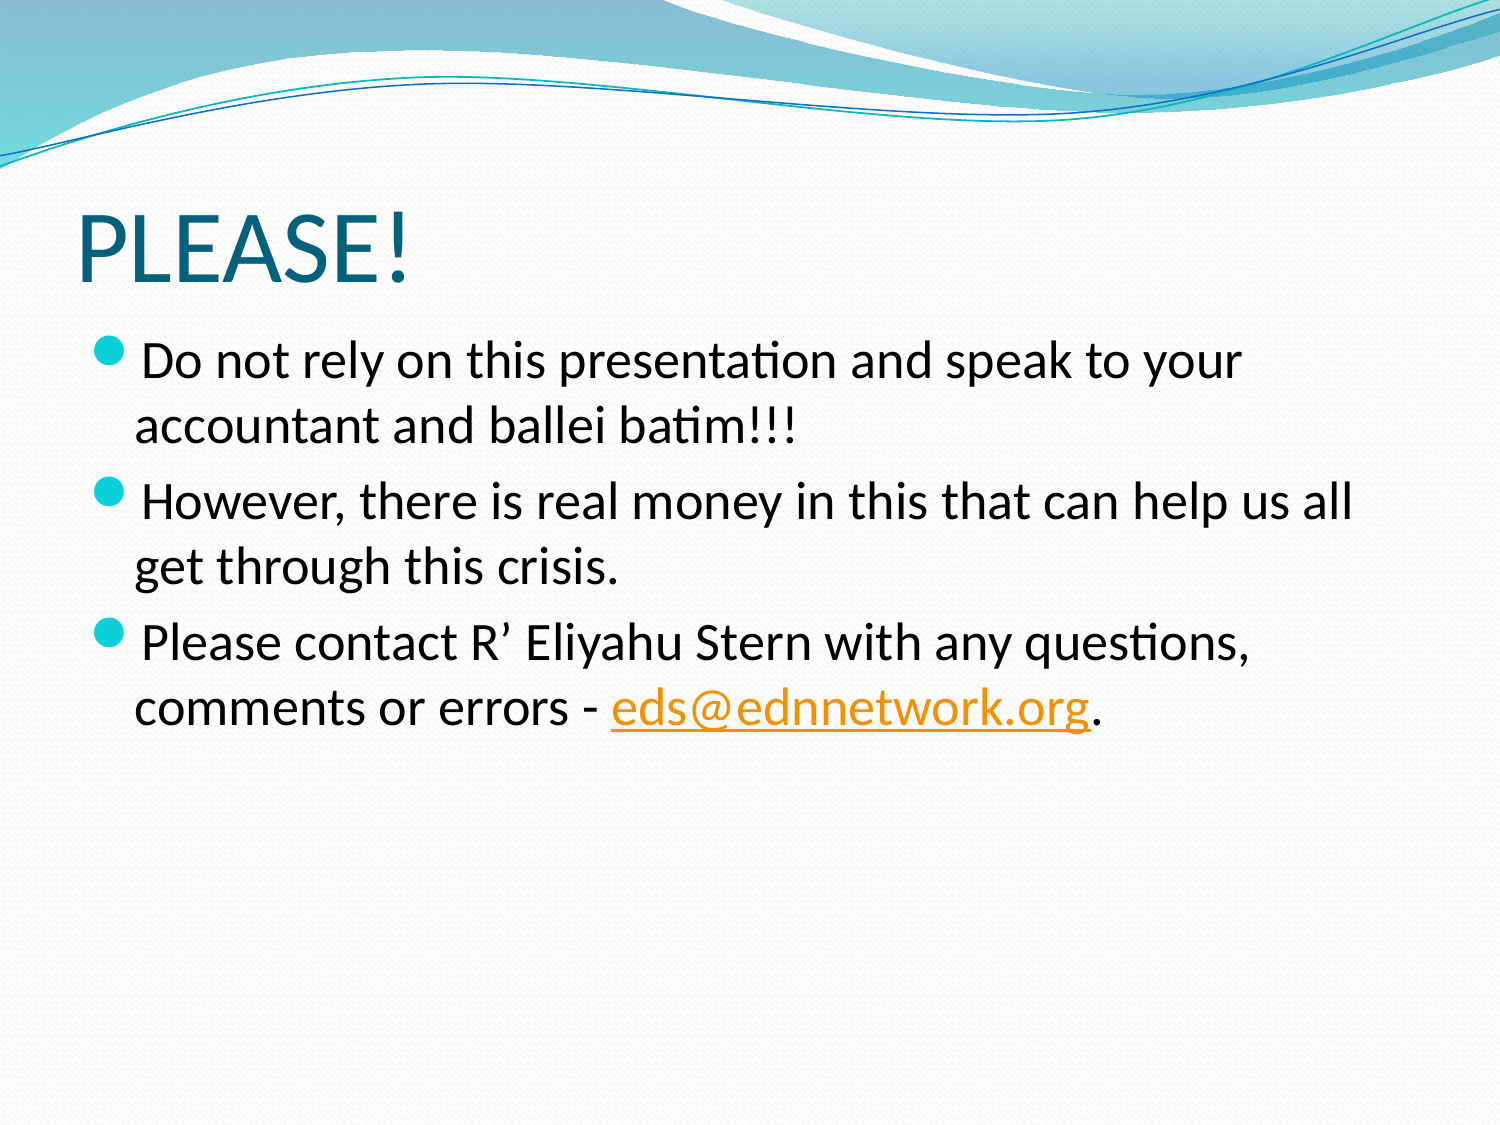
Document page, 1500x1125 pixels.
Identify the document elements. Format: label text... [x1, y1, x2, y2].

title PLEASE! [75, 115, 1425, 303]
list Do not rely on this presentation and speak to your accountant and ballei batim!!! However, there is real money in this that can help us all get through this crisis. Please contact R’ Eliyahu Stern with any questions, comments or errors - eds@ednnetwork.org. [75, 317, 1425, 1038]
